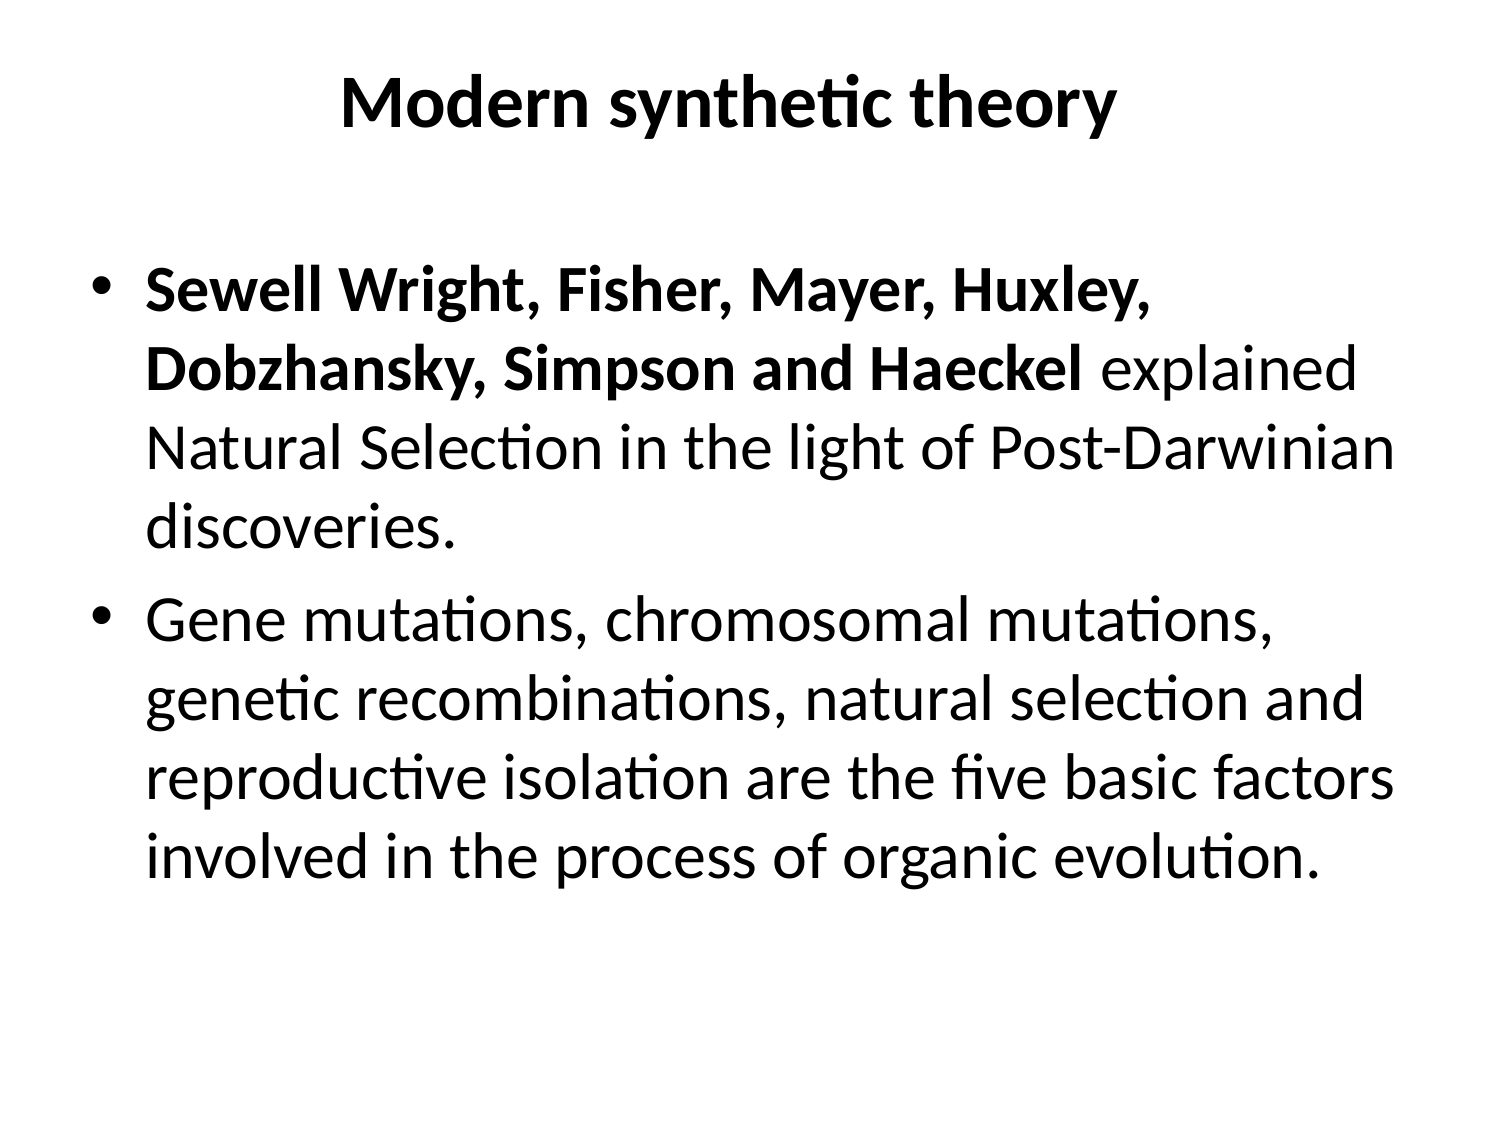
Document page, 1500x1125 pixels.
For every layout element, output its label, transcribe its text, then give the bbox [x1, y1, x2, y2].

title Modern synthetic theory [62, 0, 1413, 150]
list Sewell Wright, Fisher, Mayer, Huxley, Dobzhansky, Simpson and Haeckel explained Natural Selection in the light of Post-Darwinian discoveries. Gene mutations, chromosomal mutations, genetic recombinations, natural selection and reproductive isolation are the five basic factors involved in the process of organic evolution. [75, 237, 1425, 980]
